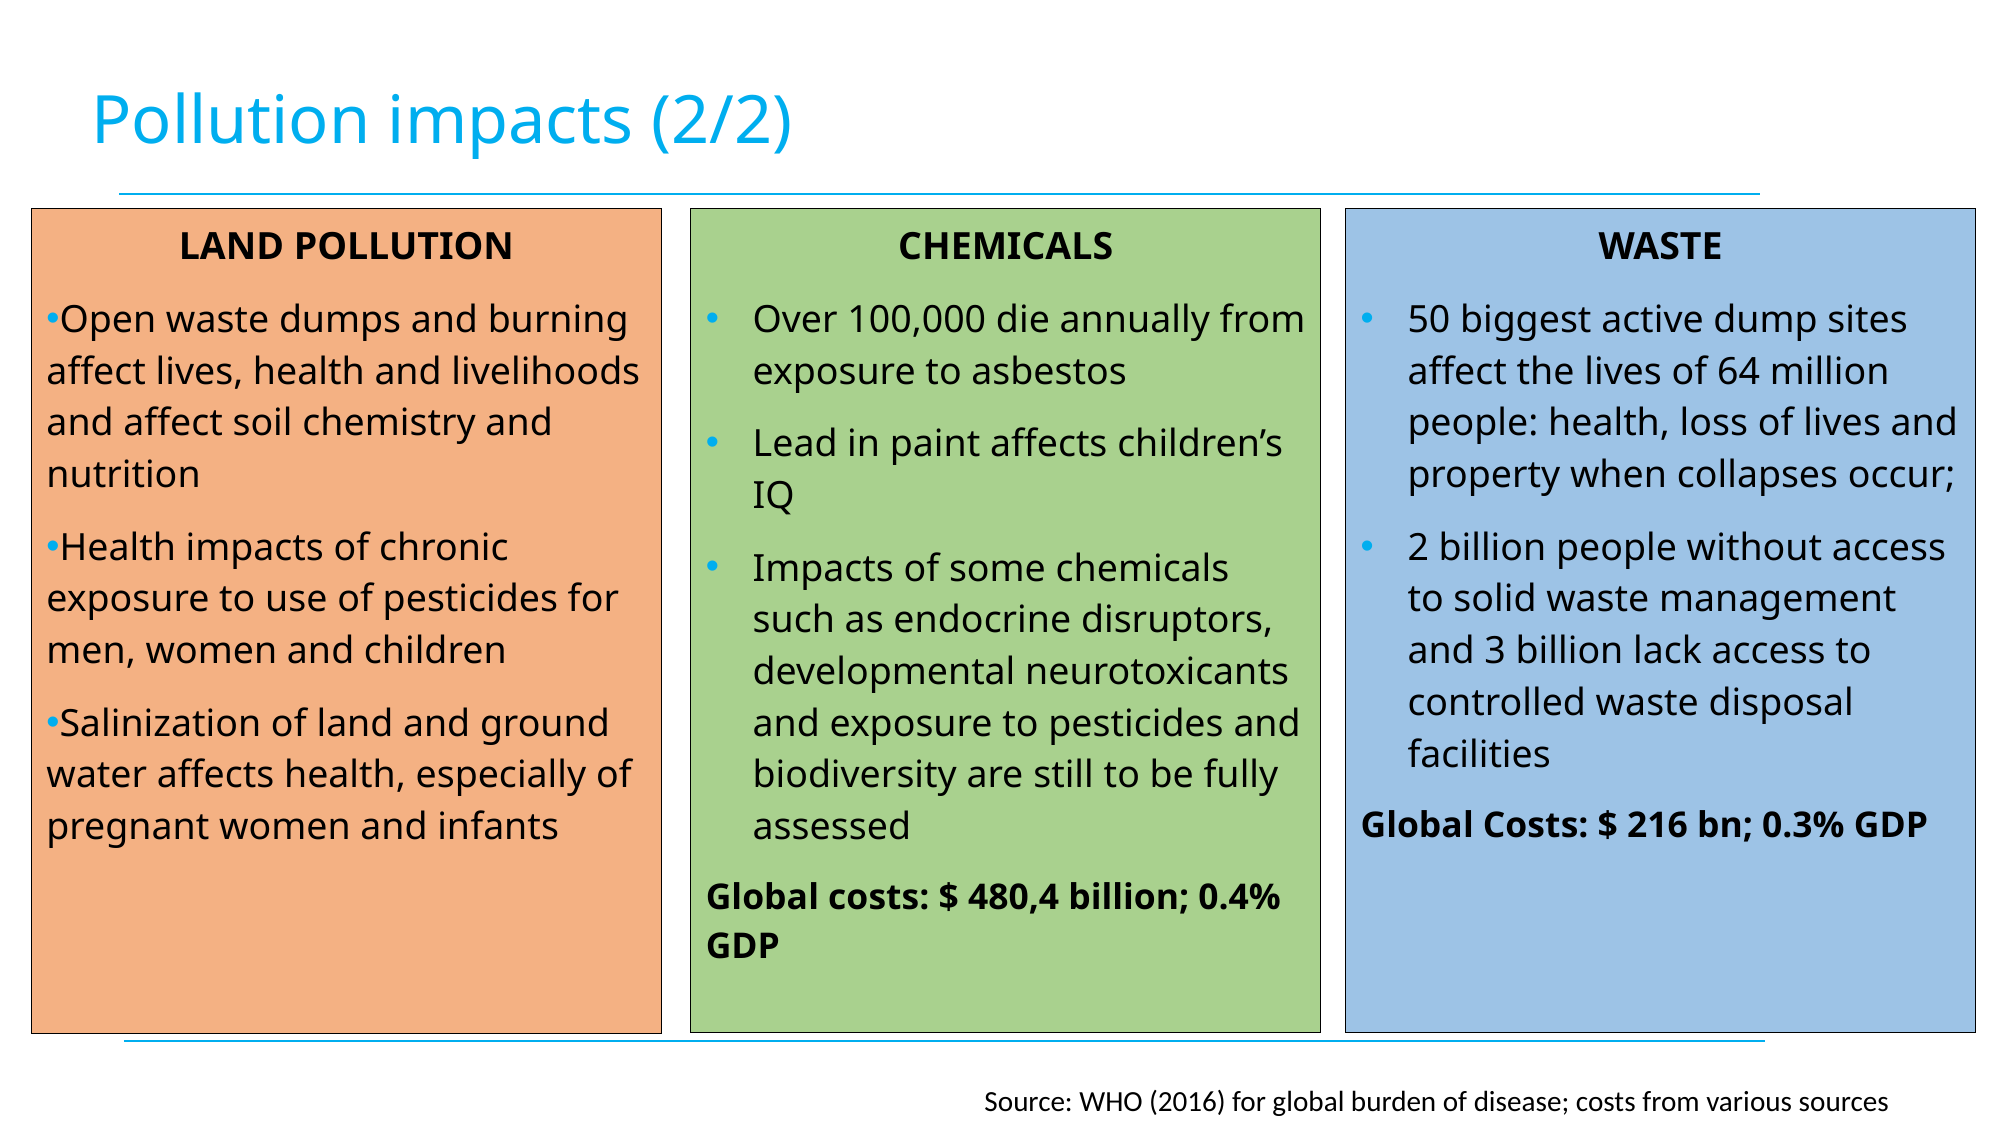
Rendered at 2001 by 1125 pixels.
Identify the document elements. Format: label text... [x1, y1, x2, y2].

text_box chemicals Over 100,000 die annually from exposure to asbestos Lead in paint affects children’s IQ Impacts of some chemicals such as endocrine disruptors, developmental neurotoxicants and exposure to pesticides and biodiversity are still to be fully assessed Global costs: $ 480,4 billion; 0.4% GDP [690, 208, 1321, 1033]
text_box Source: WHO (2016) for global burden of disease; costs from various sources [969, 1074, 1909, 1125]
text_box waste 50 biggest active dump sites affect the lives of 64 million people: health, loss of lives and property when collapses occur; 2 billion people without access to solid waste management and 3 billion lack access to controlled waste disposal facilities Global Costs: $ 216 bn; 0.3% GDP [1345, 208, 1976, 1033]
list land pollution Open waste dumps and burning affect lives, health and livelihoods and affect soil chemistry and nutrition Health impacts of chronic exposure to use of pesticides for men, women and children Salinization of land and ground water affects health, especially of pregnant women and infants [31, 208, 662, 1034]
title Pollution impacts (2/2) [76, 59, 1863, 184]
